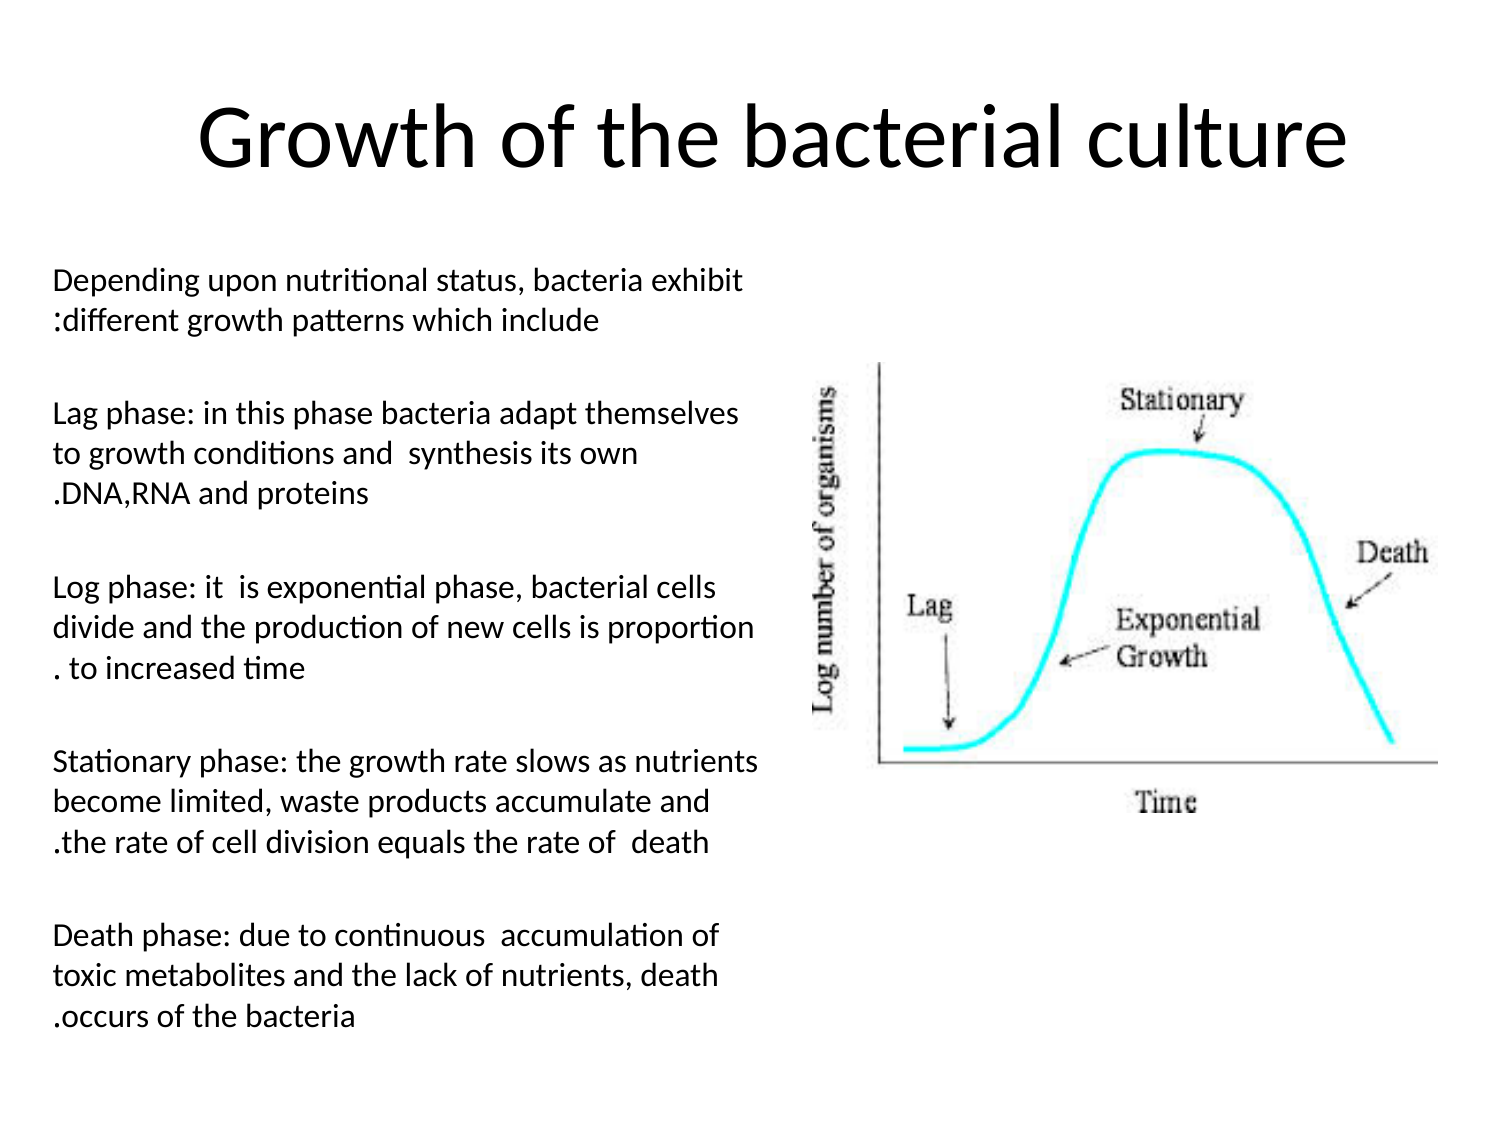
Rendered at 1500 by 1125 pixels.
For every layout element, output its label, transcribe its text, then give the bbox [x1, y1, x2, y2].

list Depending upon nutritional status, bacteria exhibit different growth patterns which include: Lag phase: in this phase bacteria adapt themselves to growth conditions and synthesis its own DNA,RNA and proteins. Log phase: it is exponential phase, bacterial cells divide and the production of new cells is proportion to increased time. Stationary phase: the growth rate slows as nutrients become limited, waste products accumulate and the rate of cell division equals the rate of death. Death phase: due to continuous accumulation of toxic metabolites and the lack of nutrients, death occurs of the bacteria. [37, 249, 775, 1063]
title Growth of the bacterial culture [87, 37, 1438, 225]
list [812, 362, 1438, 813]
